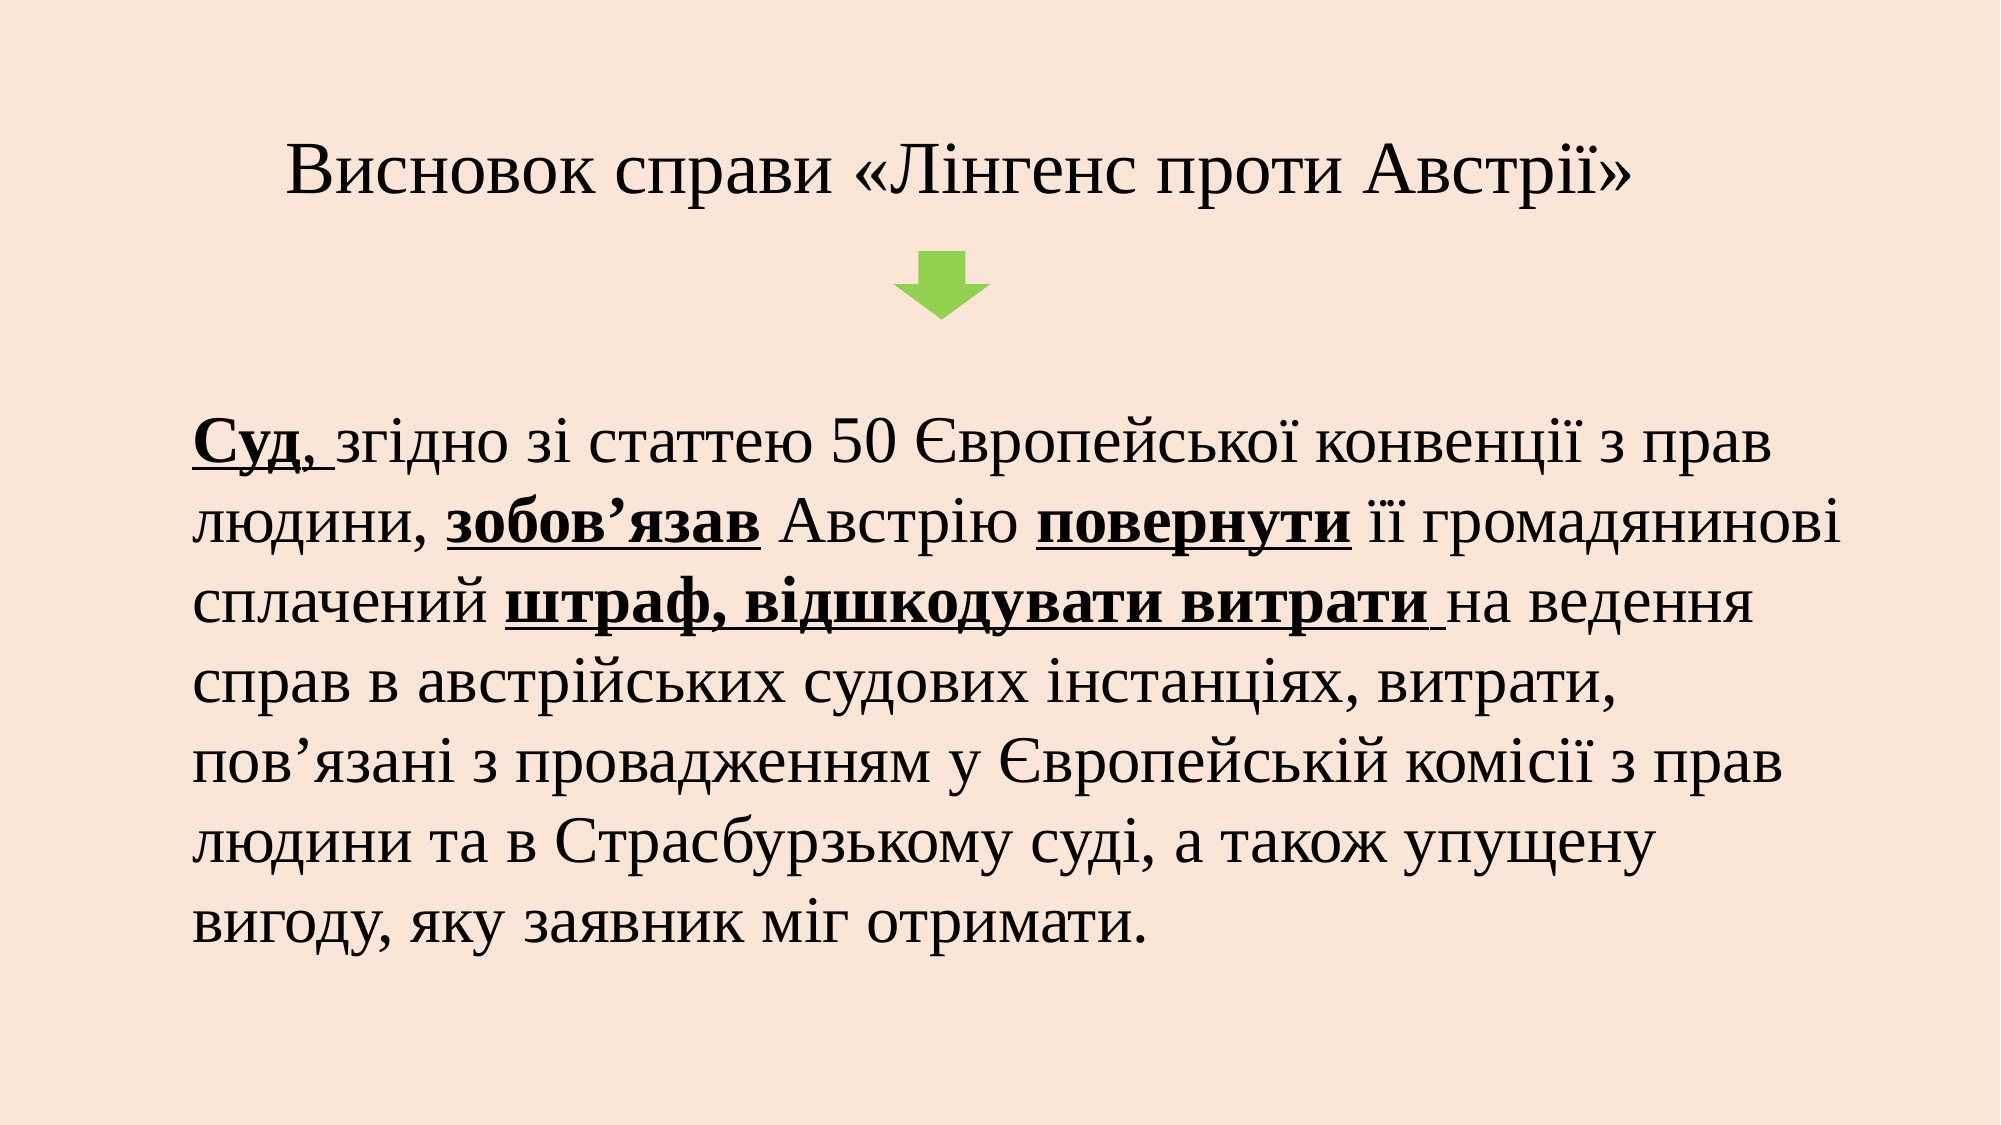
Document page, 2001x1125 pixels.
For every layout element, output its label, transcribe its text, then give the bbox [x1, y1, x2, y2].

text_box Висновок справи «Лінгенс проти Австрії» [237, 110, 1686, 216]
text_box [893, 251, 991, 320]
text_box Суд, згідно зі статтею 50 Європейської конвенції з прав людини, зобов’язав Австрію повернути її громадянинові сплачений штраф, відшкодувати витрати на ведення справ в австрійських судових інстанціях, витрати, пов’язані з провадженням у Європейській комісії з прав людини та в Страсбурзькому суді, а також упущену вигоду, яку заявник міг отримати. [177, 388, 1860, 964]
